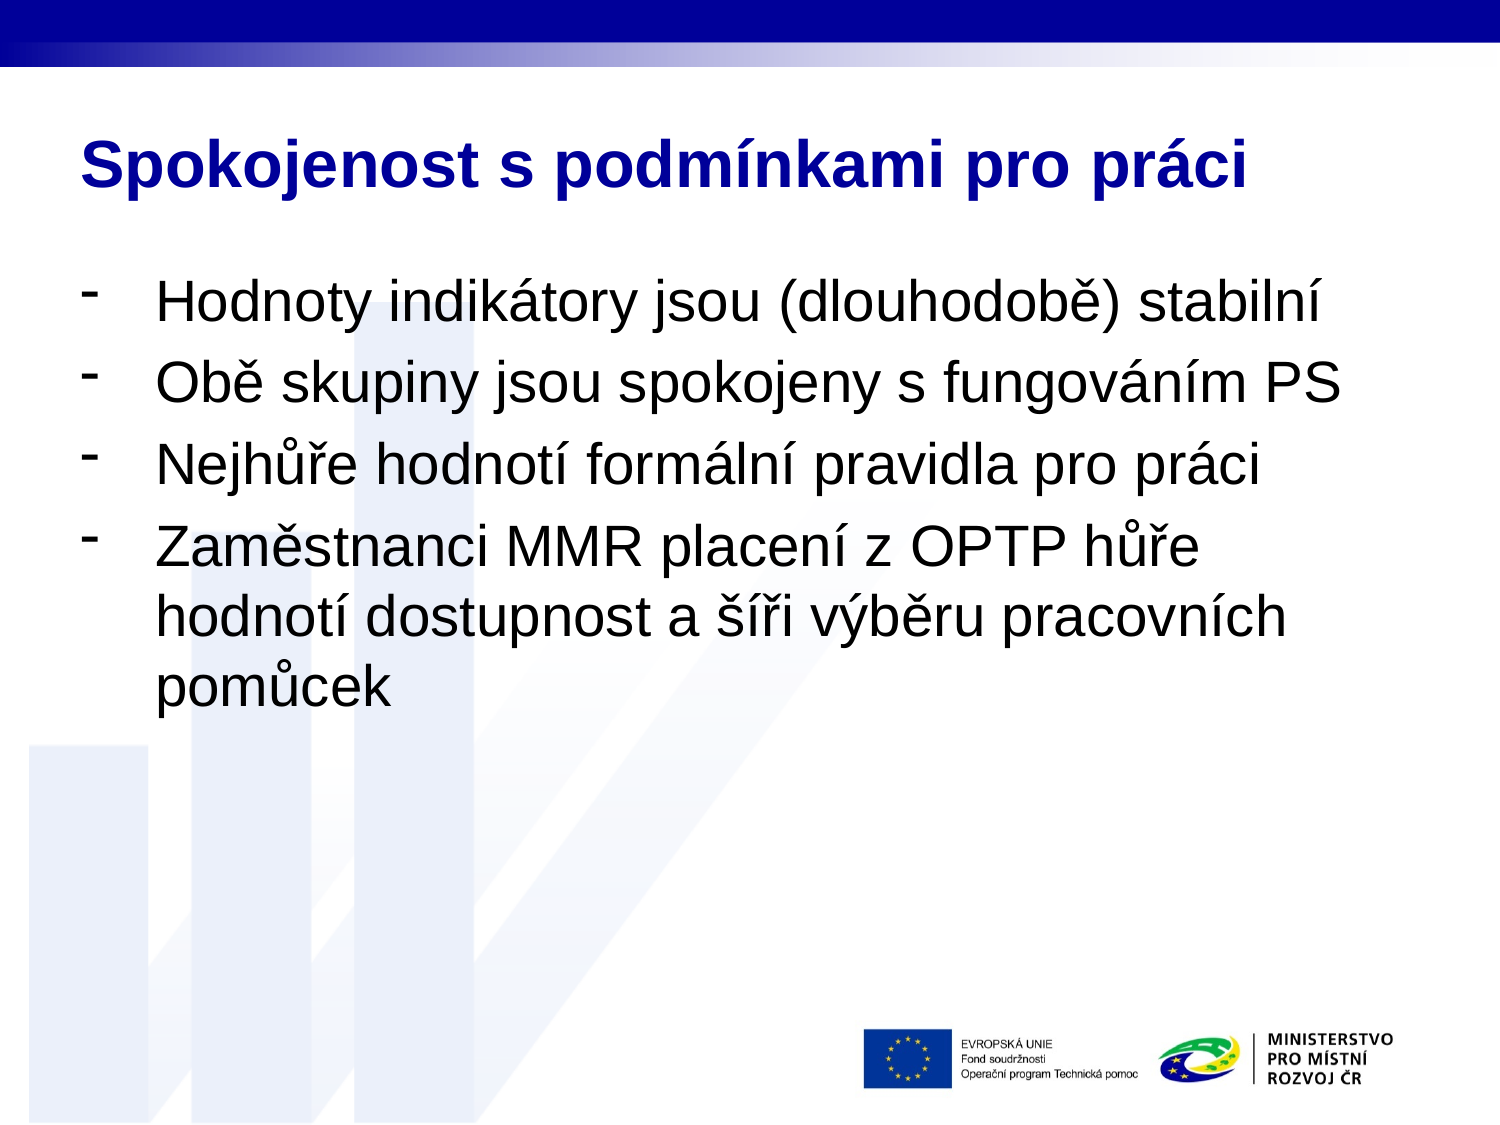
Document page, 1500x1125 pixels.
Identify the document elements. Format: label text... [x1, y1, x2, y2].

picture [29, 302, 1412, 1125]
title Spokojenost s podmínkami pro práci [64, 113, 1425, 197]
list Hodnoty indikátory jsou (dlouhodobě) stabilní Obě skupiny jsou spokojeny s fungováním PS Nejhůře hodnotí formální pravidla pro práci Zaměstnanci MMR placení z OPTP hůře hodnotí dostupnost a šíři výběru pracovních pomůcek [64, 255, 1425, 1012]
